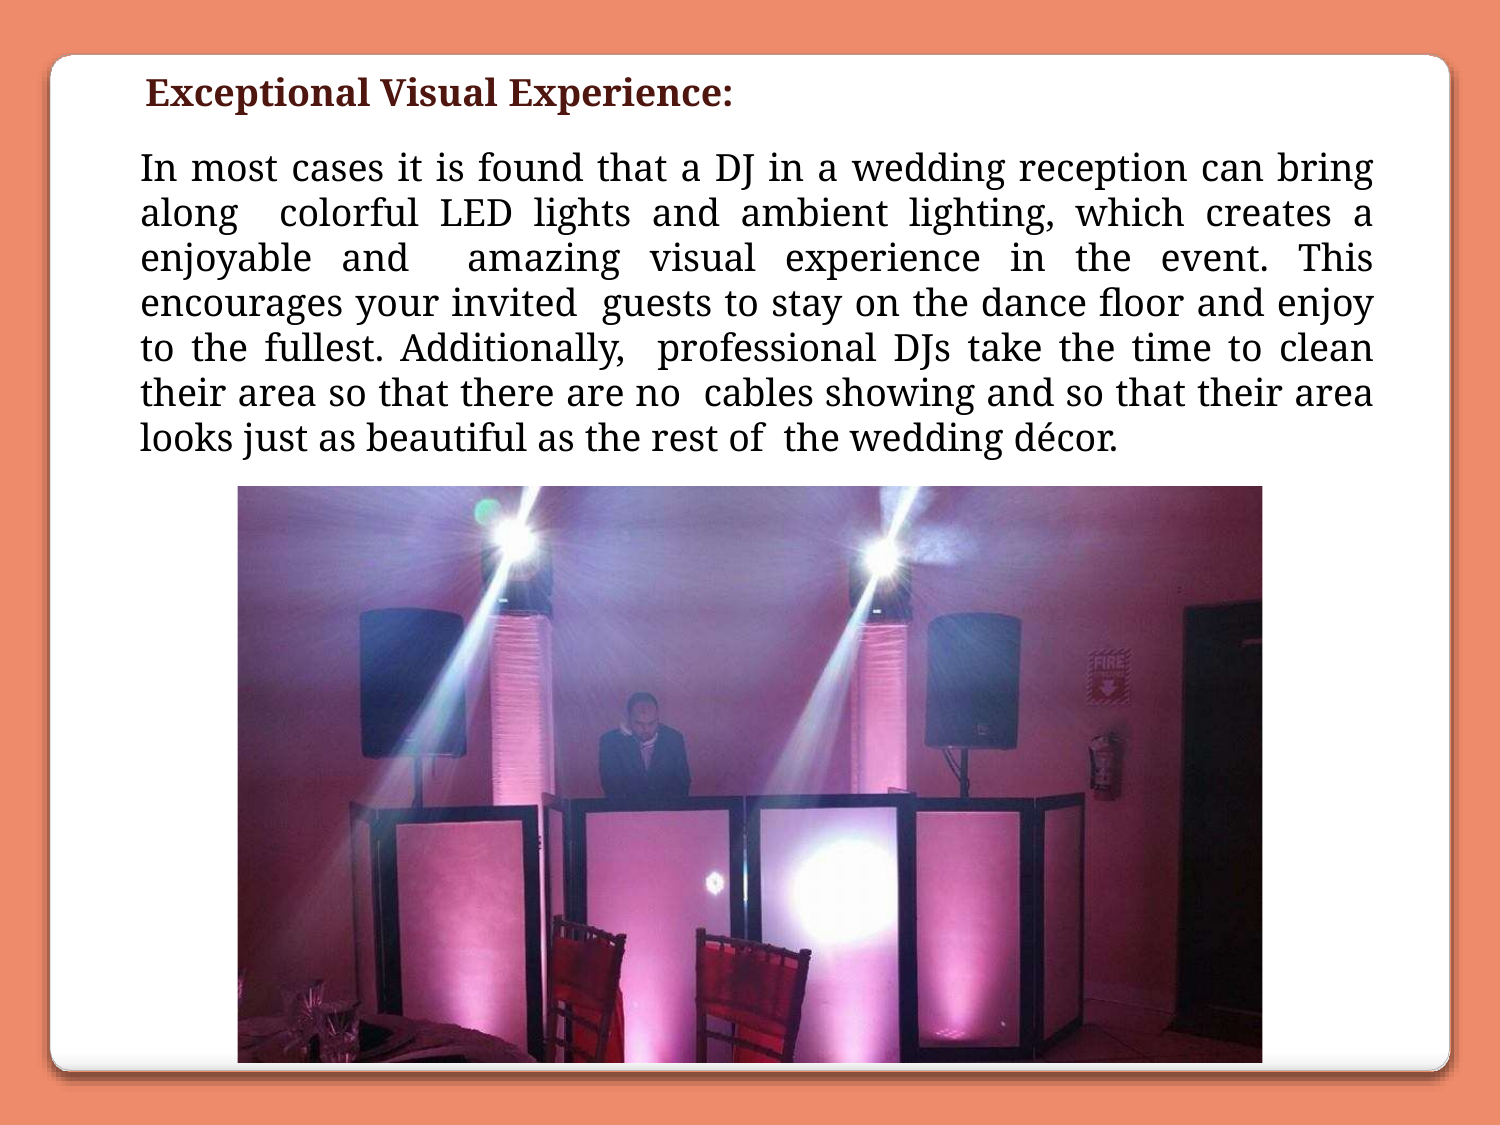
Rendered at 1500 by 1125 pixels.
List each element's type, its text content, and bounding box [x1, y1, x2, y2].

picture [37, 49, 1463, 1092]
text_box [237, 486, 1263, 1063]
text_box Exceptional Visual Experience: In most cases it is found that a DJ in a wedding reception can bring along colorful LED lights and ambient lighting, which creates a enjoyable and amazing visual experience in the event. This encourages your invited guests to stay on the dance floor and enjoy to the fullest. Additionally, professional DJs take the time to clean their area so that there are no cables showing and so that their area looks just as beautiful as the rest of the wedding décor. [137, 66, 1375, 459]
